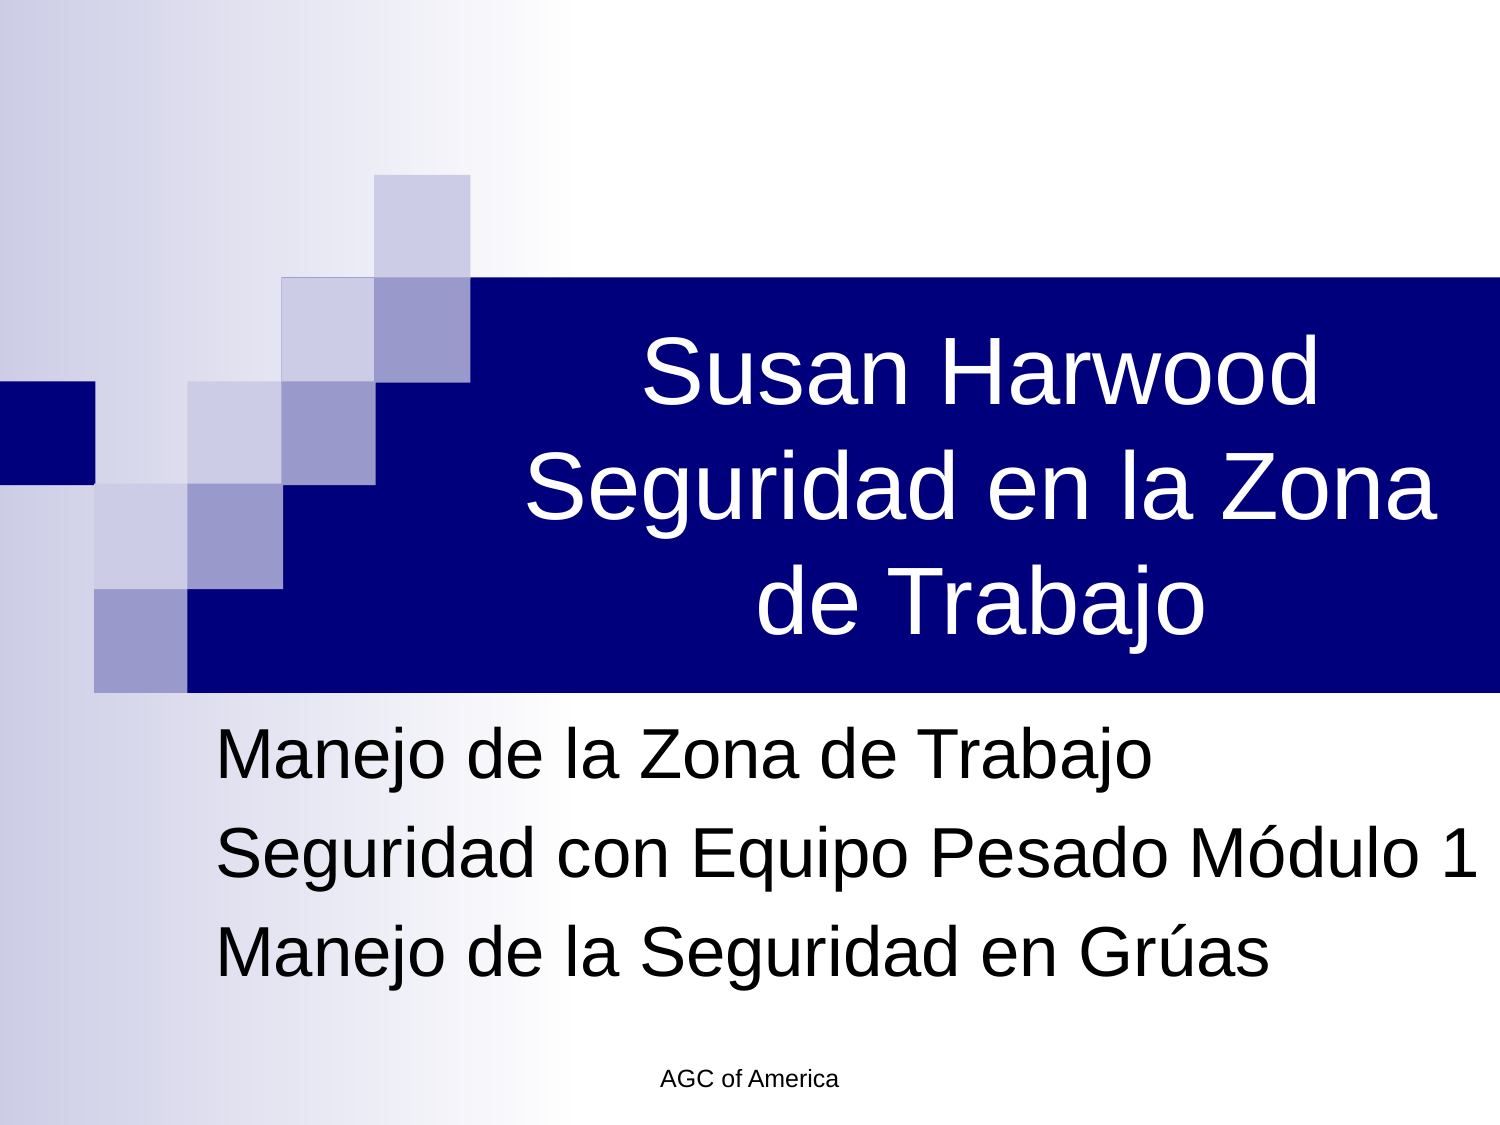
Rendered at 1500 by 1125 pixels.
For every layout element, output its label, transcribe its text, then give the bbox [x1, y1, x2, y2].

footer AGC of America [512, 1025, 988, 1100]
subtitle Manejo de la Zona de Trabajo Seguridad con Equipo Pesado Módulo 1 Manejo de la Seguridad en Grúas [200, 699, 1500, 988]
title Susan Harwood Seguridad en la Zona de Trabajo [487, 299, 1475, 663]
